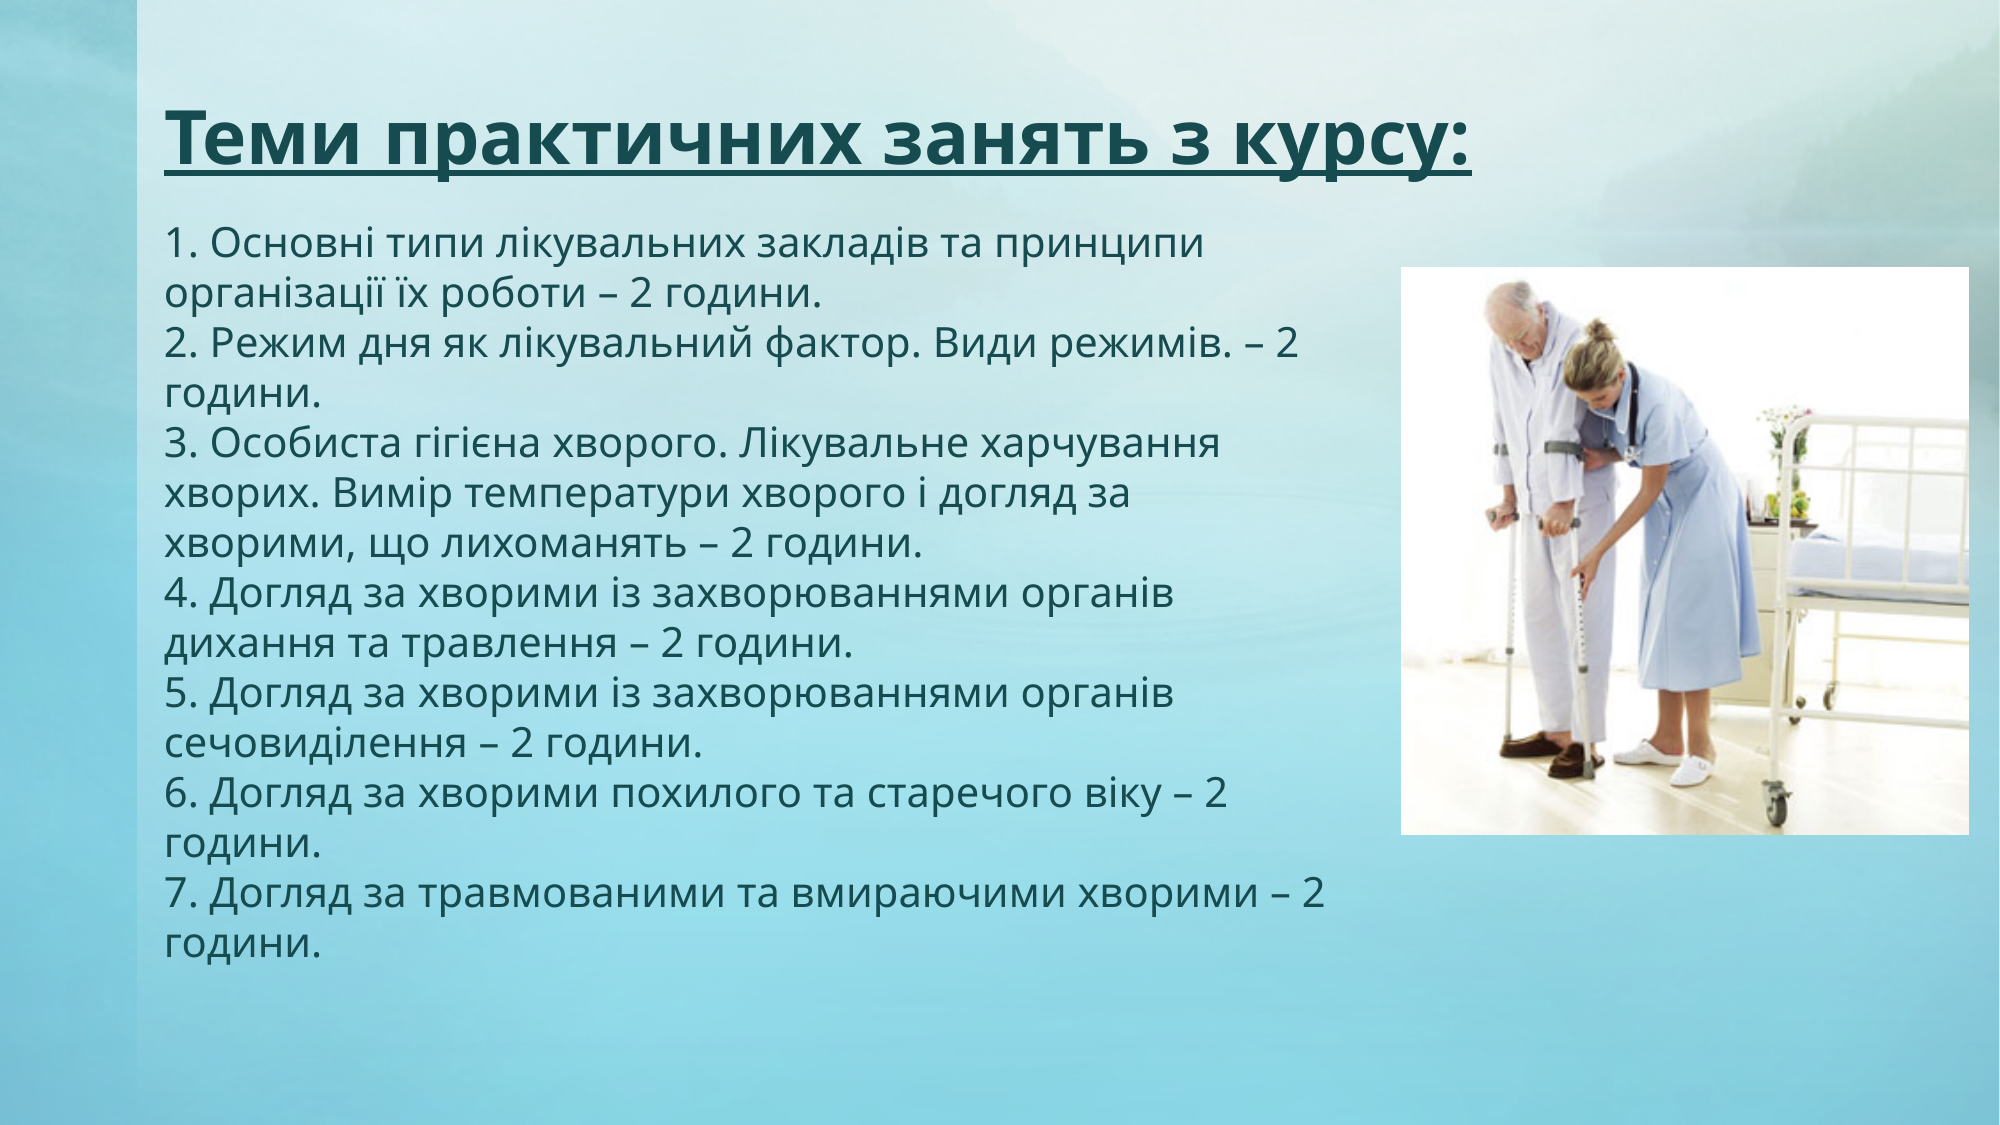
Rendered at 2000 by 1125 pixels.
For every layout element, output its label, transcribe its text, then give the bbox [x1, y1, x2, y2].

picture [1401, 267, 1969, 835]
text_box 1. Основні типи лікувальних закладів та принципи організації їх роботи – 2 години. 2. Режим дня як лікувальний фактор. Види режимів. – 2 години. 3. Особиста гігієна хворого. Лікувальне харчування хворих. Вимір температури хворого і догляд за хворими, що лихоманять – 2 години. 4. Догляд за хворими із захворюваннями органів дихання та травлення – 2 години. 5. Догляд за хворими із захворюваннями органів сечовиділення – 2 години. 6. Догляд за хворими похилого та старечого віку – 2 години. 7. Догляд за травмованими та вмираючими хворими – 2 години. [149, 208, 1343, 1014]
title Теми практичних занять з курсу: [149, 0, 1725, 189]
picture [0, 0, 2000, 1125]
